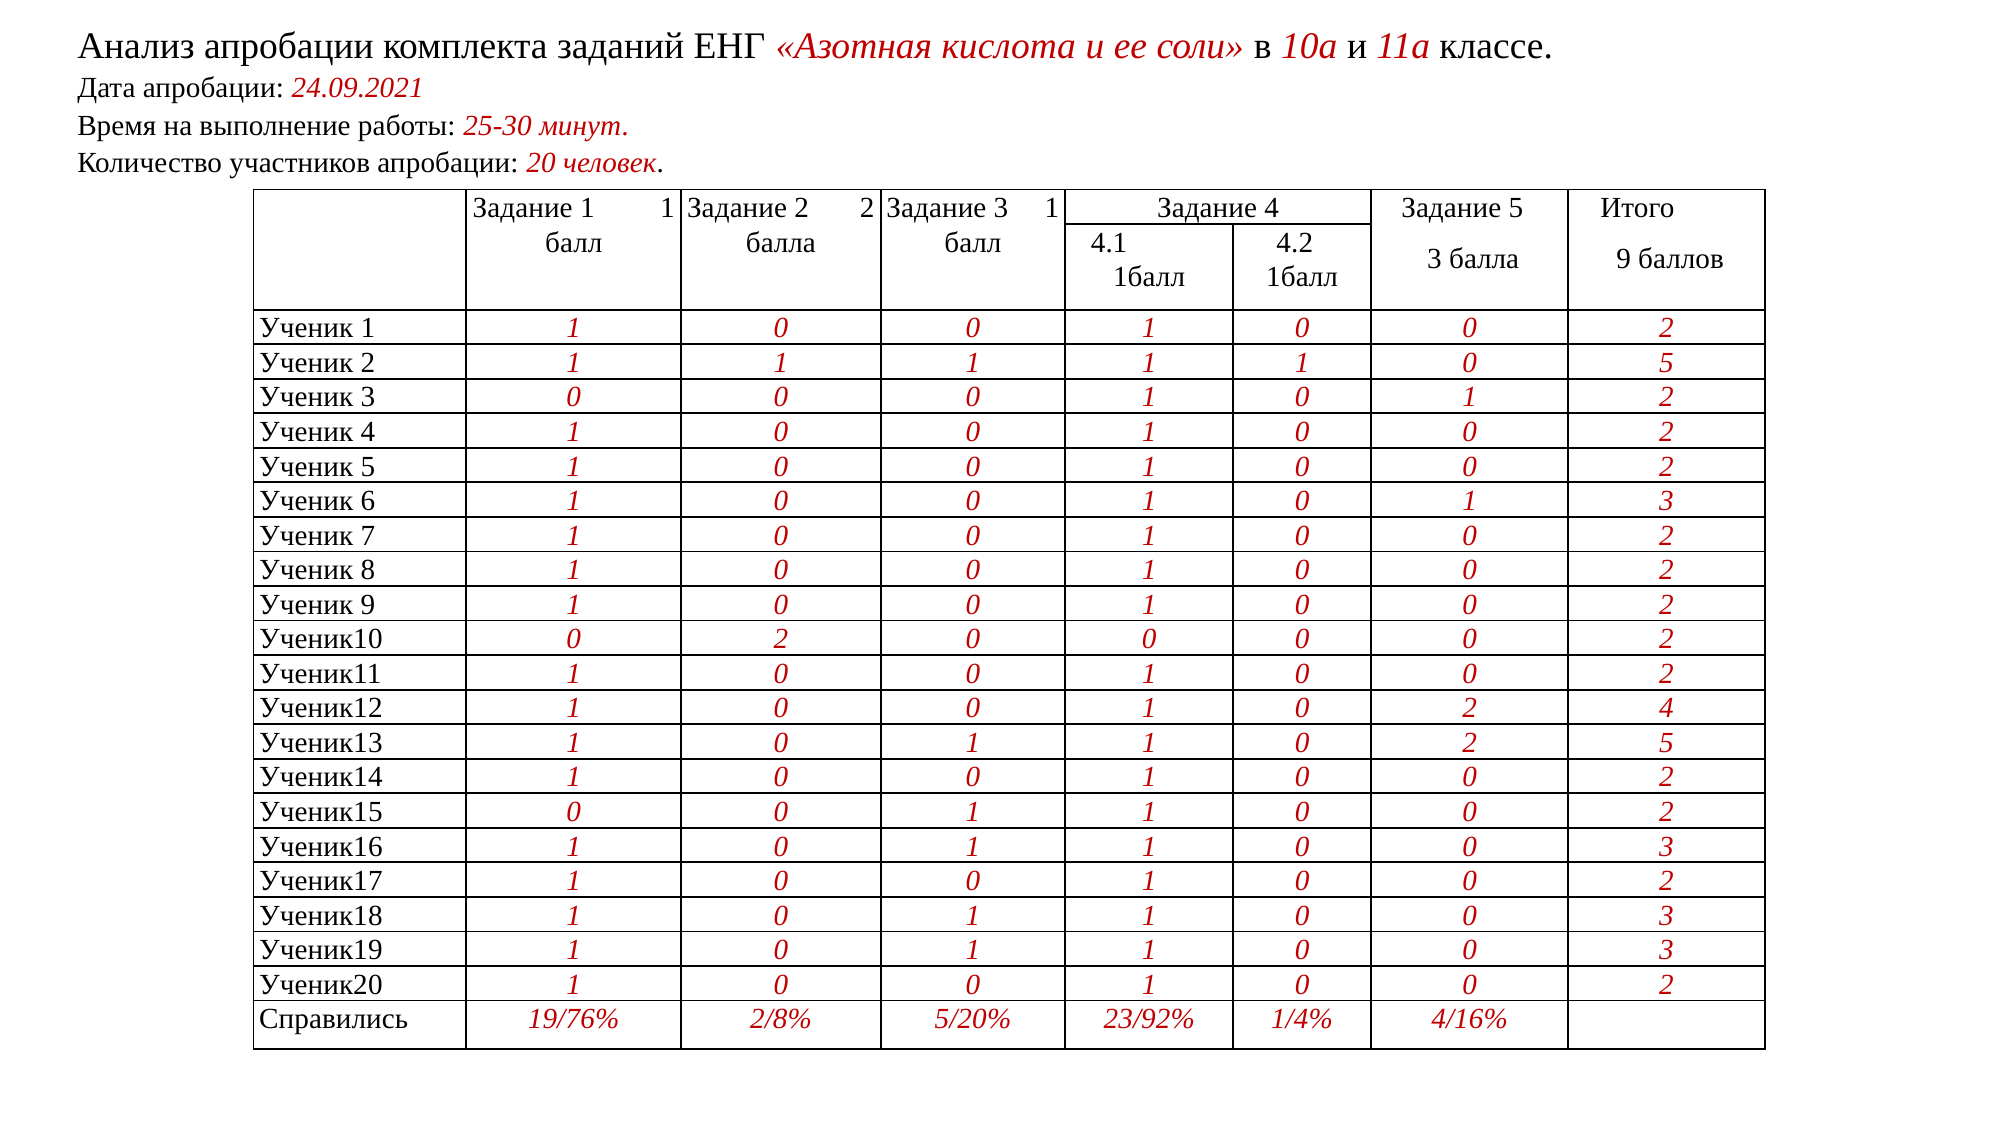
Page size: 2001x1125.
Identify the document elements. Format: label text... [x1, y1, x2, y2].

table_cell Справились [254, 1001, 465, 1048]
table_cell 1 [1066, 483, 1232, 516]
table_cell 1 [1372, 483, 1567, 516]
table_cell 1 [467, 414, 680, 447]
table_cell 19/76% [467, 1001, 680, 1048]
table_cell 1 [882, 794, 1064, 827]
table_cell 0 [882, 621, 1064, 654]
table_cell 1 [1066, 794, 1232, 827]
table_cell 0 [882, 311, 1064, 343]
table_cell 0 [1372, 311, 1567, 343]
table_cell 0 [1234, 794, 1370, 827]
table_cell 2 [1569, 518, 1764, 551]
table_cell 0 [682, 760, 880, 792]
table_cell 0 [1372, 621, 1567, 654]
table_cell 0 [882, 552, 1064, 585]
table_cell 0 [1372, 898, 1567, 931]
table_cell 1 [1066, 829, 1232, 861]
table_cell 0 [1372, 932, 1567, 965]
table_cell 1 [882, 898, 1064, 931]
table_cell 1 [1066, 898, 1232, 931]
table_cell Ученик11 [254, 656, 465, 689]
table_cell 4/16% [1372, 1001, 1567, 1048]
table_cell 0 [882, 760, 1064, 792]
table_cell Ученик 2 [254, 345, 465, 378]
table_cell 1 [467, 552, 680, 585]
table_cell 0 [882, 967, 1064, 1000]
table_cell 1 [1066, 345, 1232, 378]
table_cell 0 [882, 587, 1064, 620]
table_cell 1 [467, 587, 680, 620]
table_cell 0 [1372, 863, 1567, 896]
table_cell 0 [1372, 518, 1567, 551]
table_cell Ученик 1 [254, 311, 465, 343]
table_cell 3 [1569, 898, 1764, 931]
table_cell 0 [1234, 829, 1370, 861]
table_cell 1/4% [1234, 1001, 1370, 1048]
table_cell 0 [682, 863, 880, 896]
table_cell 1 [882, 829, 1064, 861]
table_cell 0 [467, 380, 680, 412]
table_cell 0 [1234, 621, 1370, 654]
table_cell 23/92% [1066, 1001, 1232, 1048]
table_cell 0 [1234, 760, 1370, 792]
title Анализ апробации комплекта заданий ЕНГ «Азотная кислота и ее соли» в 10а и 11а классе. Дата апробации: 24.09.2021 Время на выполнение работы: 25-30 минут. Количество участников апробации: 20 человек. [62, 59, 1916, 190]
table_cell 0 [467, 621, 680, 654]
table_cell 2 [1569, 967, 1764, 1000]
table_cell 0 [1372, 656, 1567, 689]
table_cell 1 [1372, 380, 1567, 412]
table_cell 0 [882, 863, 1064, 896]
table_cell Ученик17 [254, 863, 465, 896]
table_cell 2 [1569, 414, 1764, 447]
table_cell 0 [467, 794, 680, 827]
table_cell 2 [682, 621, 880, 654]
table_cell 4.1 1балл [1066, 225, 1232, 309]
table_cell 1 [882, 345, 1064, 378]
table_cell 0 [1234, 932, 1370, 965]
table_cell 3 [1569, 932, 1764, 965]
table_cell 1 [882, 932, 1064, 965]
table_cell 1 [467, 311, 680, 343]
table_cell 1 [1066, 863, 1232, 896]
table_cell 1 [467, 691, 680, 723]
table_cell 1 [467, 449, 680, 481]
table_cell Ученик 7 [254, 518, 465, 551]
table_cell 2 [1569, 656, 1764, 689]
table_cell Ученик 5 [254, 449, 465, 481]
table_cell 2 [1372, 691, 1567, 723]
table_cell 3 [1569, 483, 1764, 516]
table_header [254, 190, 465, 309]
table_cell 0 [1372, 552, 1567, 585]
table_cell 1 [1066, 656, 1232, 689]
table_cell 0 [1234, 725, 1370, 758]
table_cell 1 [1066, 311, 1232, 343]
table_cell Ученик20 [254, 967, 465, 1000]
table_cell [1569, 1001, 1764, 1048]
table_cell Ученик 4 [254, 414, 465, 447]
table_cell 1 [882, 725, 1064, 758]
table_cell 5 [1569, 345, 1764, 378]
table_cell 0 [1372, 794, 1567, 827]
table_cell 0 [1234, 967, 1370, 1000]
table_cell 4.2 1балл [1234, 225, 1370, 309]
table_cell 1 [682, 345, 880, 378]
table_cell 1 [467, 760, 680, 792]
table_cell 0 [1234, 311, 1370, 343]
table_cell 0 [1234, 483, 1370, 516]
table_cell 0 [882, 414, 1064, 447]
table_cell 1 [467, 518, 680, 551]
table_cell 1 [467, 863, 680, 896]
table_cell Ученик 6 [254, 483, 465, 516]
table_cell 0 [682, 518, 880, 551]
table_cell 2 [1569, 760, 1764, 792]
table_cell 0 [1234, 552, 1370, 585]
table_cell 2 [1569, 794, 1764, 827]
table_cell Ученик 3 [254, 380, 465, 412]
table_cell 1 [467, 829, 680, 861]
table_cell 1 [1066, 518, 1232, 551]
table_cell 0 [1234, 449, 1370, 481]
table_cell 0 [682, 311, 880, 343]
table_cell 1 [467, 725, 680, 758]
table_cell 1 [1066, 967, 1232, 1000]
table_cell 2/8% [682, 1001, 880, 1048]
table_header Итого 9 баллов [1569, 190, 1764, 309]
table_cell 0 [1234, 691, 1370, 723]
table_cell 0 [682, 829, 880, 861]
table_cell Ученик12 [254, 691, 465, 723]
table_cell 1 [1066, 380, 1232, 412]
table_cell 0 [882, 656, 1064, 689]
table_cell 0 [1234, 656, 1370, 689]
table_cell 1 [1066, 449, 1232, 481]
table_cell 1 [467, 345, 680, 378]
table_cell 0 [1066, 621, 1232, 654]
table_cell Ученик16 [254, 829, 465, 861]
table_cell 0 [682, 587, 880, 620]
table_cell 0 [1234, 380, 1370, 412]
table_cell Ученик18 [254, 898, 465, 931]
table_cell 0 [1234, 518, 1370, 551]
table_cell 1 [467, 932, 680, 965]
table_cell Ученик15 [254, 794, 465, 827]
table_cell 2 [1569, 552, 1764, 585]
table_cell 2 [1569, 863, 1764, 896]
table_cell 0 [1372, 587, 1567, 620]
table_cell Ученик19 [254, 932, 465, 965]
table_cell 0 [682, 656, 880, 689]
table_cell 0 [682, 552, 880, 585]
table_cell Ученик13 [254, 725, 465, 758]
table_cell 0 [1234, 863, 1370, 896]
table_cell 2 [1569, 587, 1764, 620]
table_cell 0 [682, 483, 880, 516]
table_cell 0 [882, 483, 1064, 516]
table_cell 0 [682, 414, 880, 447]
table_cell 0 [682, 449, 880, 481]
table_cell 1 [467, 898, 680, 931]
table_cell 2 [1569, 311, 1764, 343]
table_cell 0 [682, 380, 880, 412]
table_cell Ученик14 [254, 760, 465, 792]
table_cell 5/20% [882, 1001, 1064, 1048]
table_cell 1 [1066, 691, 1232, 723]
table_cell 0 [682, 967, 880, 1000]
table_cell 2 [1569, 449, 1764, 481]
table_cell 2 [1569, 380, 1764, 412]
table_cell 0 [1372, 967, 1567, 1000]
table_cell 0 [1234, 414, 1370, 447]
table_header Задание 2 2 балла [682, 190, 880, 309]
table_cell 0 [882, 518, 1064, 551]
table_cell 1 [467, 656, 680, 689]
table_cell 0 [1372, 449, 1567, 481]
table_cell 0 [682, 725, 880, 758]
table_header Задание 4 [1066, 190, 1370, 223]
table_cell 3 [1569, 829, 1764, 861]
table_cell 1 [1066, 725, 1232, 758]
table_cell Ученик10 [254, 621, 465, 654]
table_cell 0 [1372, 829, 1567, 861]
table_cell 4 [1569, 691, 1764, 723]
table_cell 2 [1372, 725, 1567, 758]
table_cell 0 [882, 380, 1064, 412]
table_cell 0 [1372, 414, 1567, 447]
table_header Задание 3 1 балл [882, 190, 1064, 309]
table_cell 0 [682, 691, 880, 723]
table_cell 0 [682, 794, 880, 827]
table_cell 0 [1234, 898, 1370, 931]
table_cell 1 [1066, 932, 1232, 965]
table_cell 2 [1569, 621, 1764, 654]
table_header Задание 5 3 балла [1372, 190, 1567, 309]
table_cell 1 [1066, 760, 1232, 792]
table_cell 0 [882, 691, 1064, 723]
table_cell 5 [1569, 725, 1764, 758]
table_cell 1 [1066, 587, 1232, 620]
table_cell 1 [1234, 345, 1370, 378]
table_cell Ученик 8 [254, 552, 465, 585]
table_cell 0 [1372, 345, 1567, 378]
table_cell 1 [1066, 414, 1232, 447]
table_cell 0 [682, 898, 880, 931]
table_cell 0 [1372, 760, 1567, 792]
table_cell 1 [467, 483, 680, 516]
table_cell 0 [682, 932, 880, 965]
table_cell 0 [1234, 587, 1370, 620]
table_cell Ученик 9 [254, 587, 465, 620]
table_cell 1 [1066, 552, 1232, 585]
table_header Задание 1 1 балл [467, 190, 680, 309]
table_cell 1 [467, 967, 680, 1000]
table_cell 0 [882, 449, 1064, 481]
